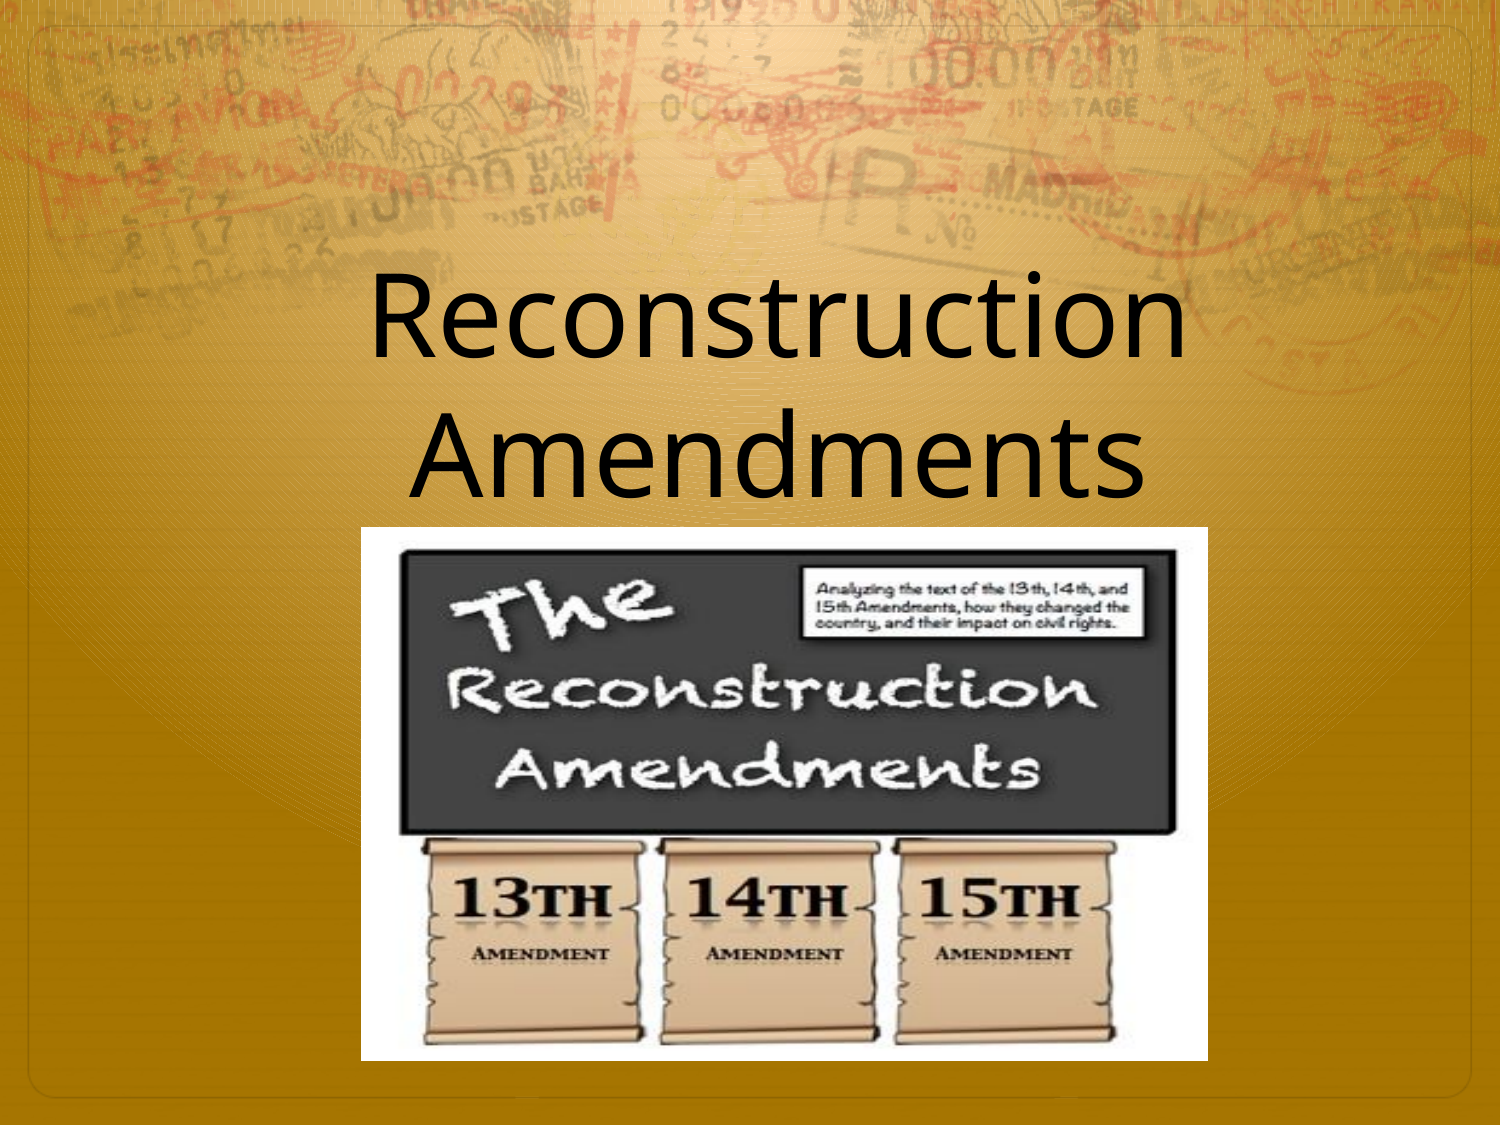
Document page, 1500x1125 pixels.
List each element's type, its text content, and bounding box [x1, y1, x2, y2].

title Reconstruction Amendments [151, 275, 1407, 528]
picture [0, 0, 1500, 1125]
